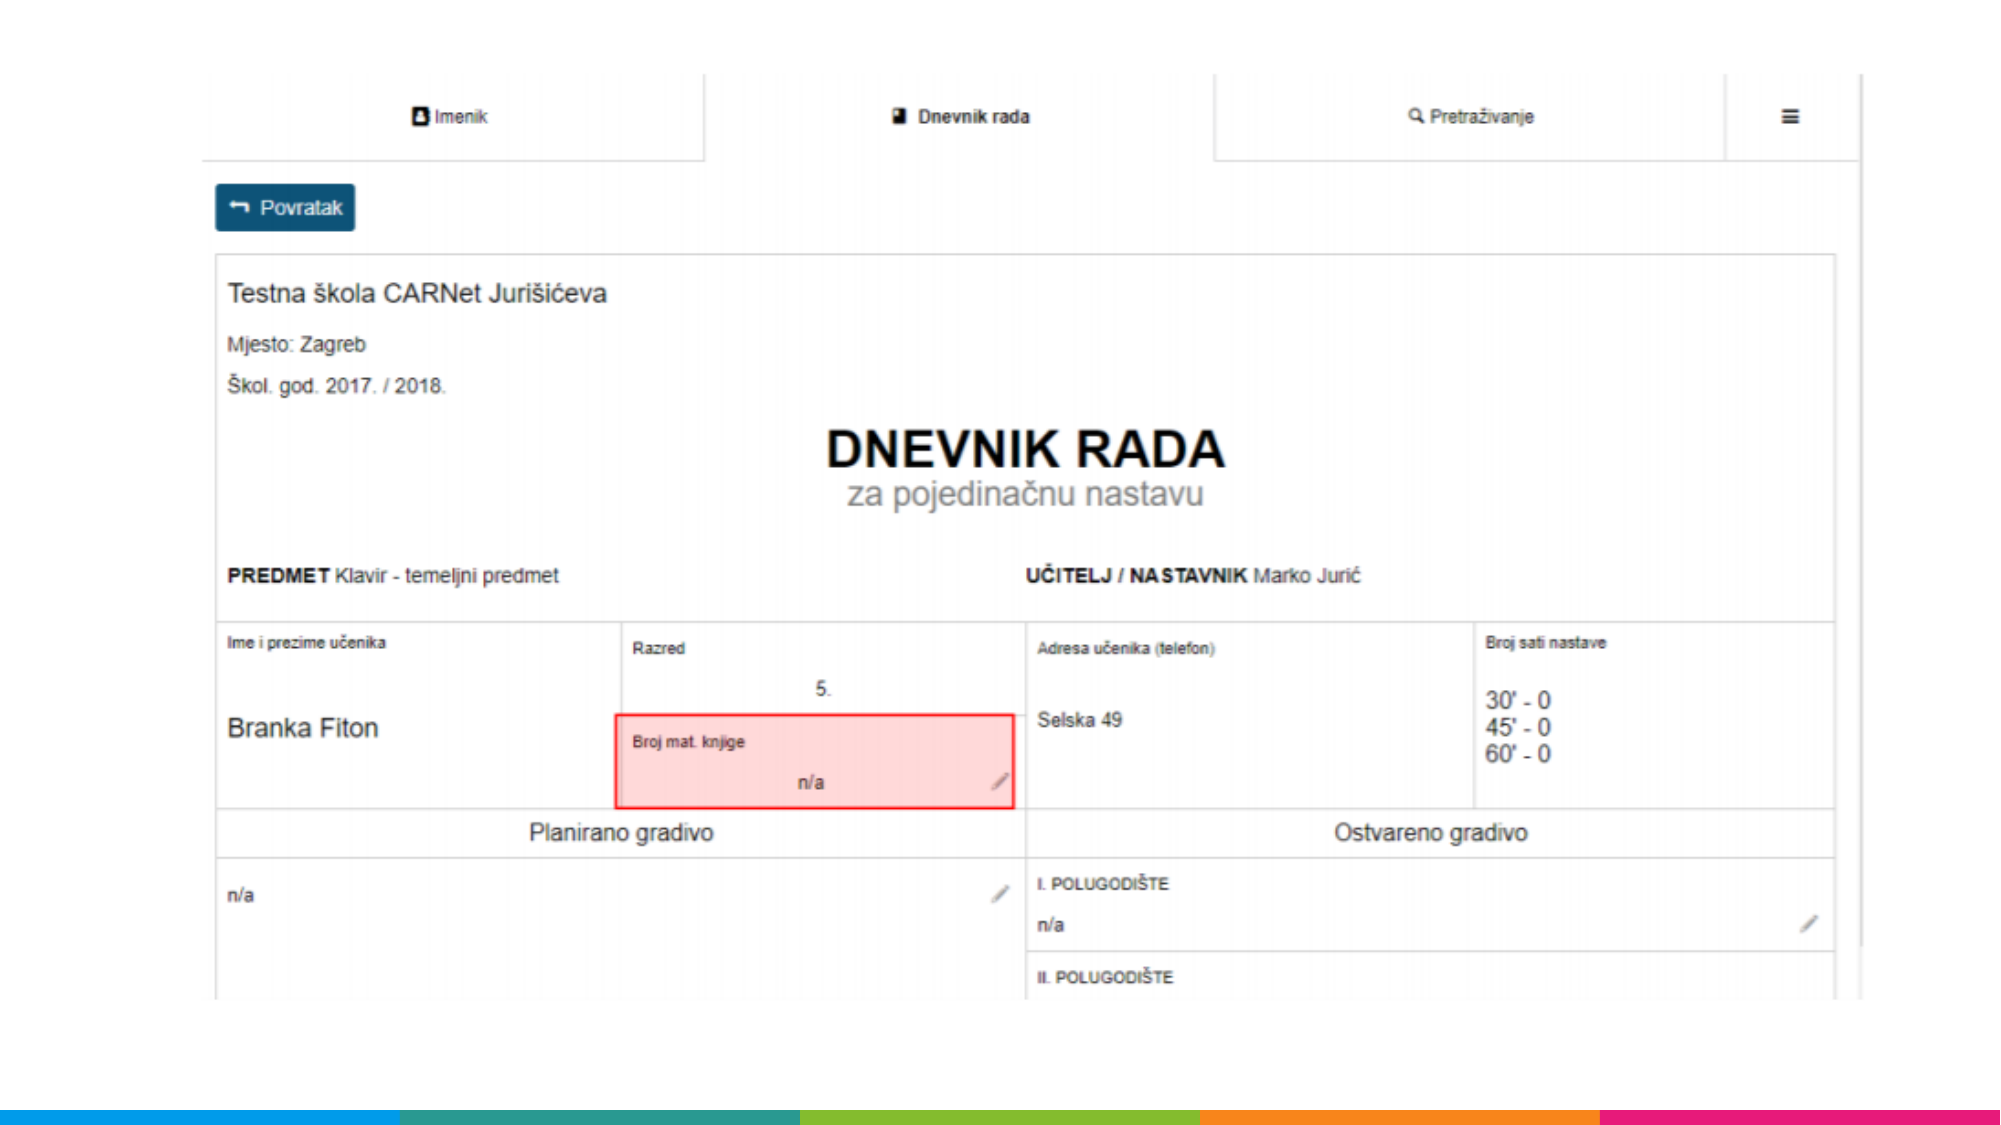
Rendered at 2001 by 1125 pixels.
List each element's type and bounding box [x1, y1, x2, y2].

picture [175, 69, 1866, 1022]
